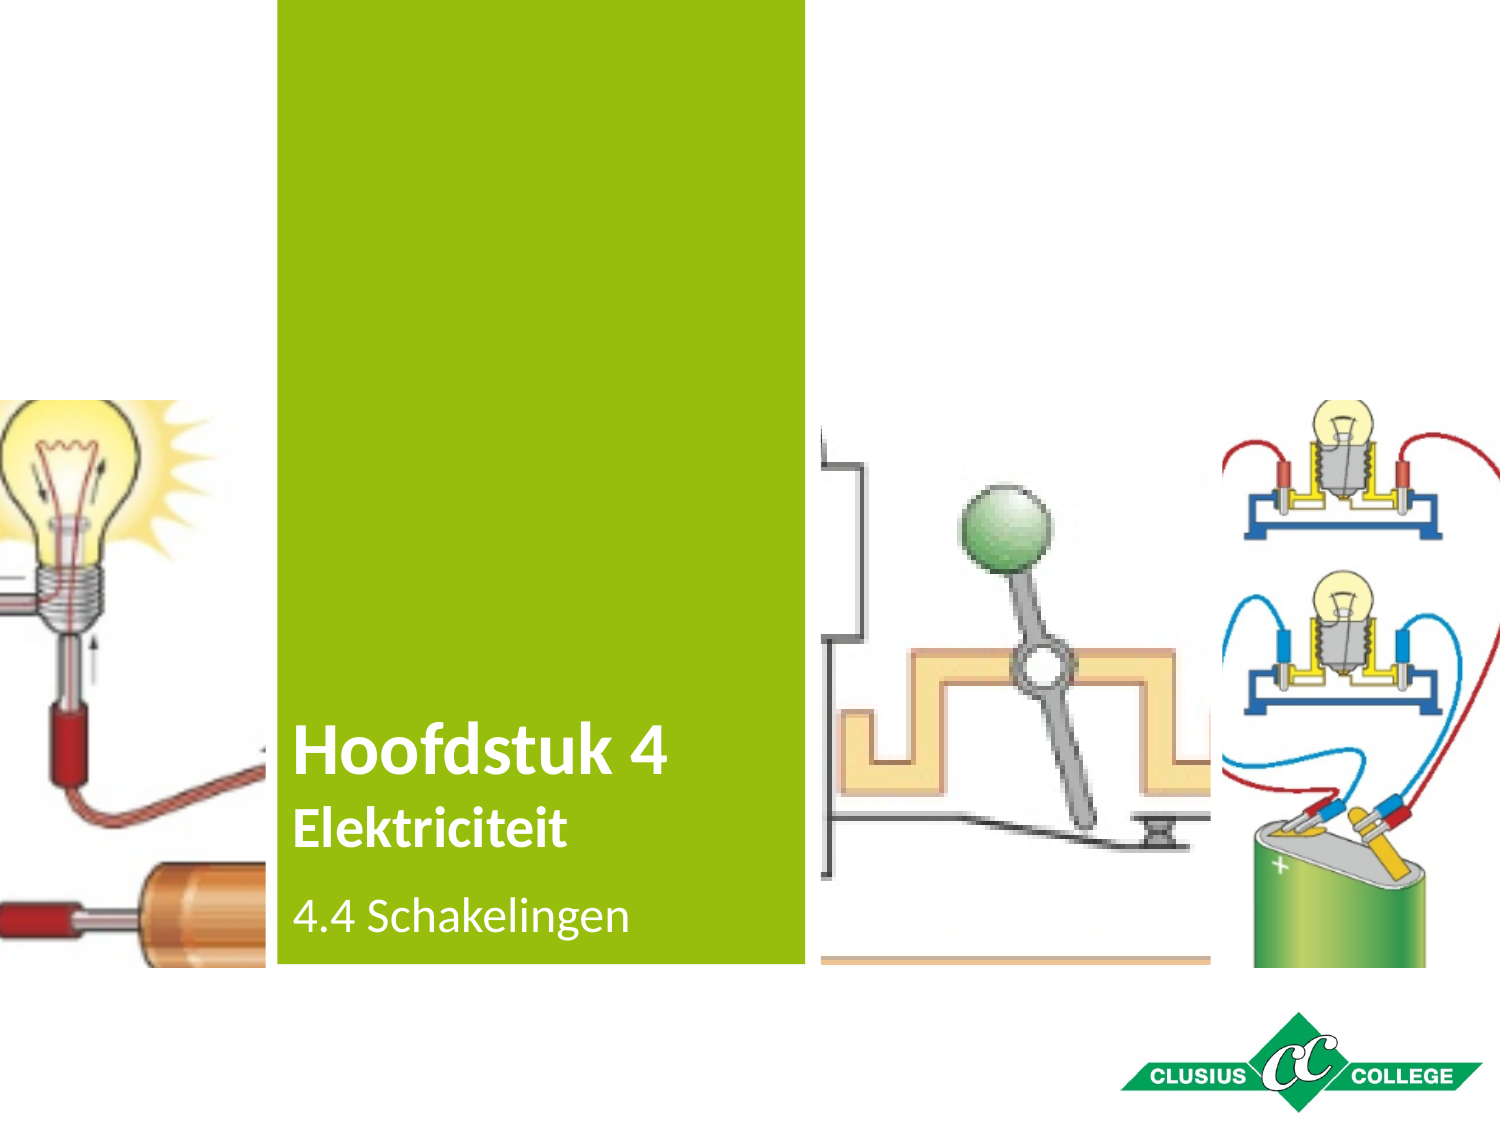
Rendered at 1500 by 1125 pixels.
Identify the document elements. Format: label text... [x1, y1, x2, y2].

subtitle 4.4 Schakelingen [277, 874, 815, 965]
picture [1103, 999, 1500, 1125]
picture [1222, 399, 1500, 968]
picture [0, 399, 266, 968]
title Hoofdstuk 4 Elektriciteit [277, 683, 806, 874]
text_box [275, 0, 807, 966]
picture [820, 396, 1211, 965]
